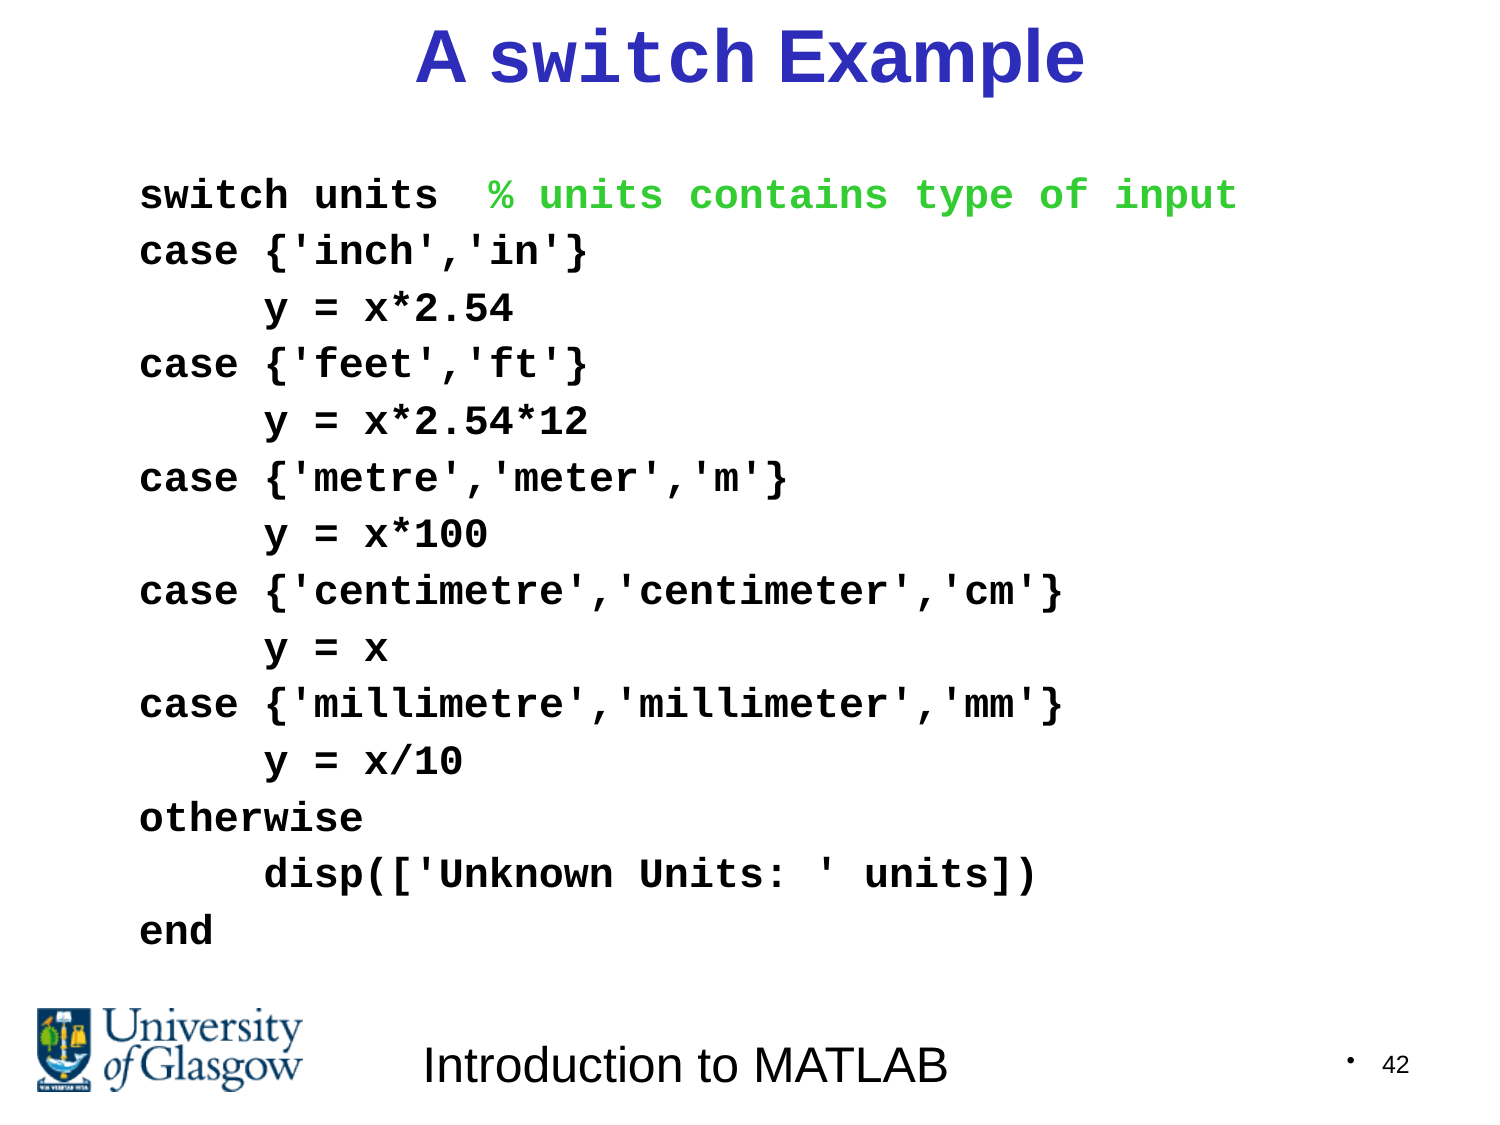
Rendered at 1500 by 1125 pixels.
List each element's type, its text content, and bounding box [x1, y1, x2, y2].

title A switch Example [0, 0, 1500, 126]
picture [37, 1008, 303, 1092]
list switch units % units contains type of input case {'inch','in'} y = x*2.54 case {'feet','ft'} y = x*2.54*12 case {'metre','meter','m'} y = x*100 case {'centimetre','centimeter','cm'} y = x case {'millimetre','millimeter','mm'} y = x/10 otherwise disp(['Unknown Units: ' units]) end [123, 168, 1376, 957]
footer Introduction to MATLAB [407, 1024, 1074, 1103]
slide_number 42 [1074, 1024, 1425, 1103]
